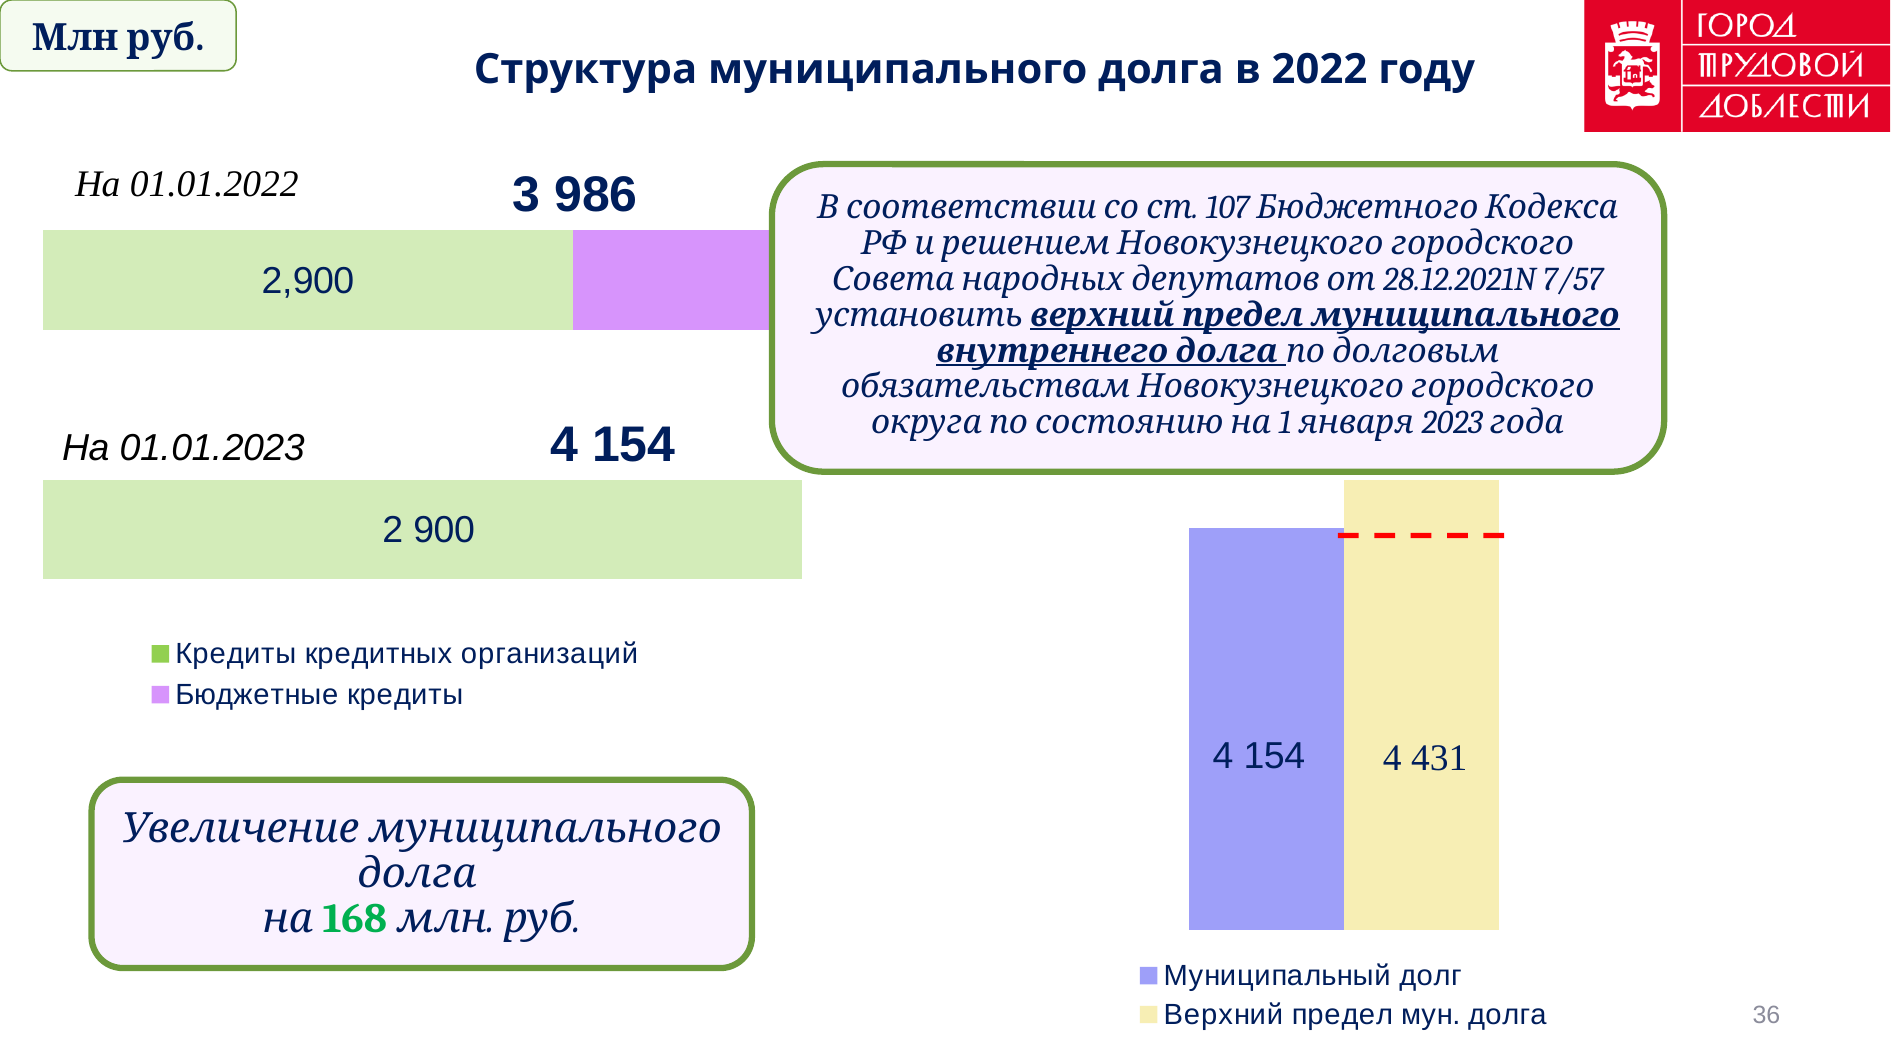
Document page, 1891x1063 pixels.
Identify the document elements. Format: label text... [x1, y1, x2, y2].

picture [1584, 0, 1891, 132]
slide_number 36 [1634, 985, 1796, 1042]
chart [1060, 411, 1628, 1038]
chart [35, 155, 1057, 721]
text_box Увеличение муниципального долга на 168 млн. руб. [88, 776, 756, 972]
title Структура муниципального долга в 2022 году [126, 29, 1577, 111]
text_box Млн руб. [0, 0, 240, 74]
text_box В соответствии со ст. 107 Бюджетного Кодекса РФ и решением Новокузнецкого городского Совета народных депутатов от 28.12.2021N 7/57 установить верхний предел муниципального внутреннего долга по долговым обязательствам Новокузнецкого городского округа по состоянию на 1 января 2023 года [1060, 161, 1668, 471]
